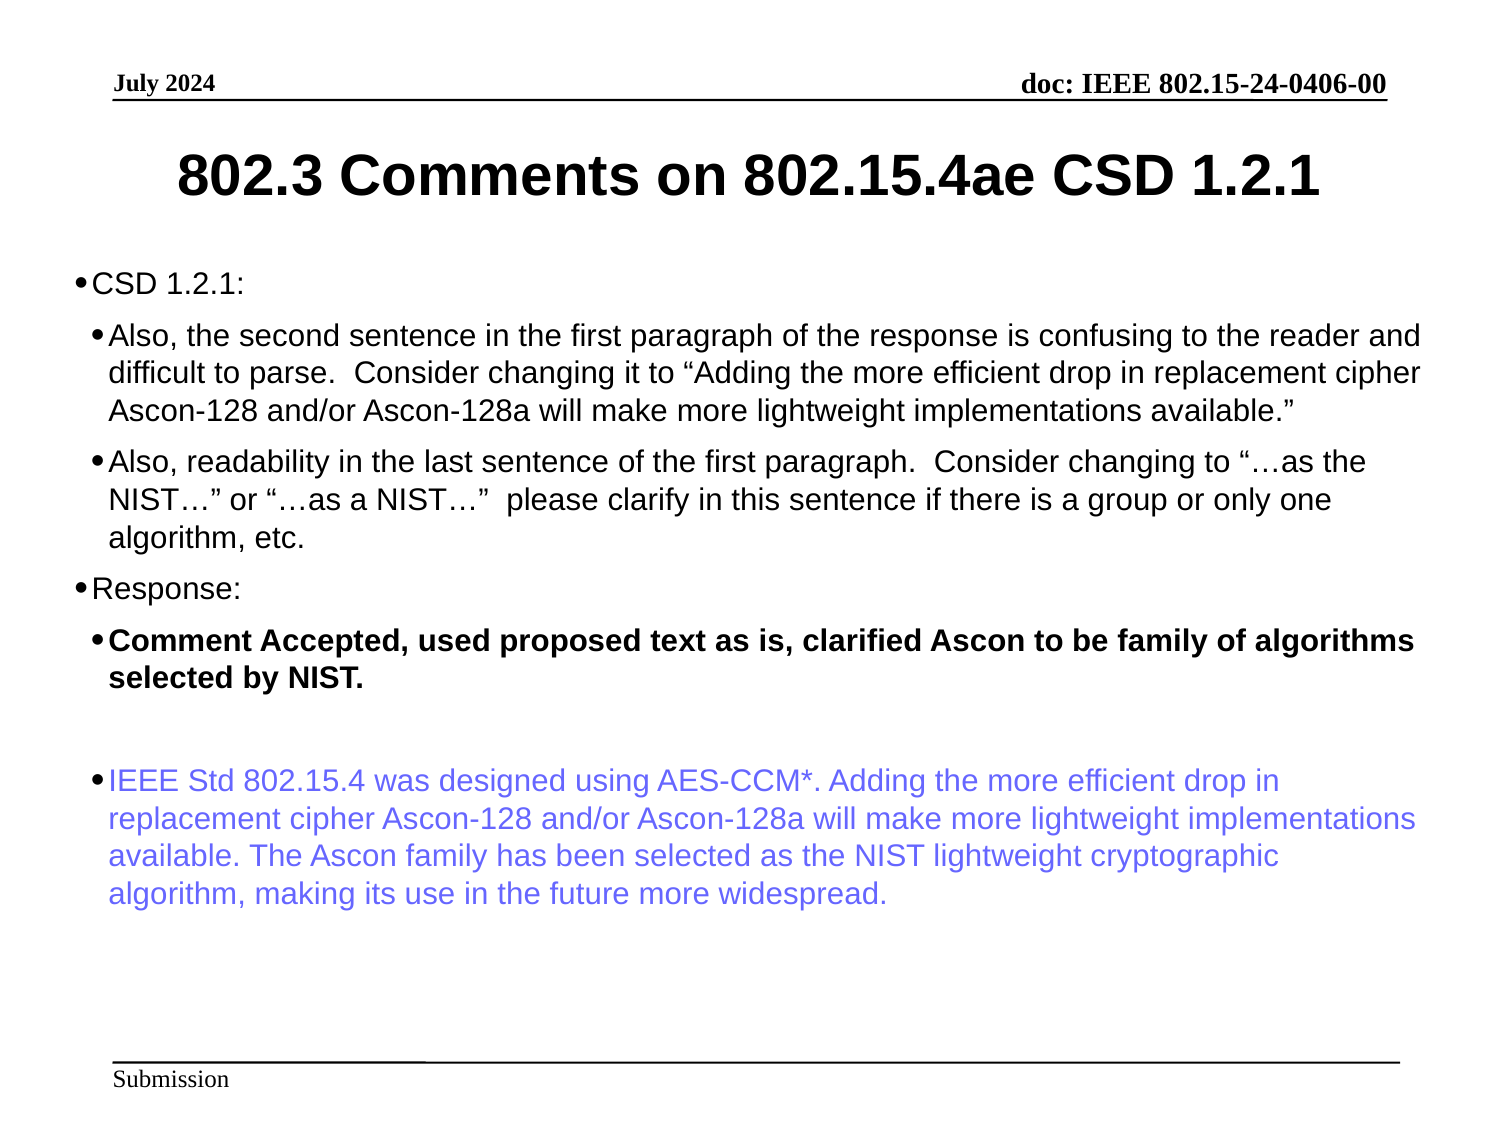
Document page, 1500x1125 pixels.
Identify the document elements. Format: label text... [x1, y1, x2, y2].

text_box 802.3 Comments on 802.15.4ae CSD 1.2.1 [74, 112, 1425, 233]
text_box CSD 1.2.1: Also, the second sentence in the first paragraph of the response is confusing to the reader and difficult to parse. Consider changing it to “Adding the more efficient drop in replacement cipher Ascon-128 and/or Ascon-128a will make more lightweight implementations available.” Also, readability in the last sentence of the first paragraph. Consider changing to “…as the NIST…” or “…as a NIST…” please clarify in this sentence if there is a group or only one algorithm, etc. Response: Comment Accepted, used proposed text as is, clarified Ascon to be family of algorithms selected by NIST. IEEE Std 802.15.4 was designed using AES-CCM*. Adding the more efficient drop in replacement cipher Ascon-128 and/or Ascon-128a will make more lightweight implementations available. The Ascon family has been selected as the NIST lightweight cryptographic algorithm, making its use in the future more widespread. [74, 263, 1425, 916]
